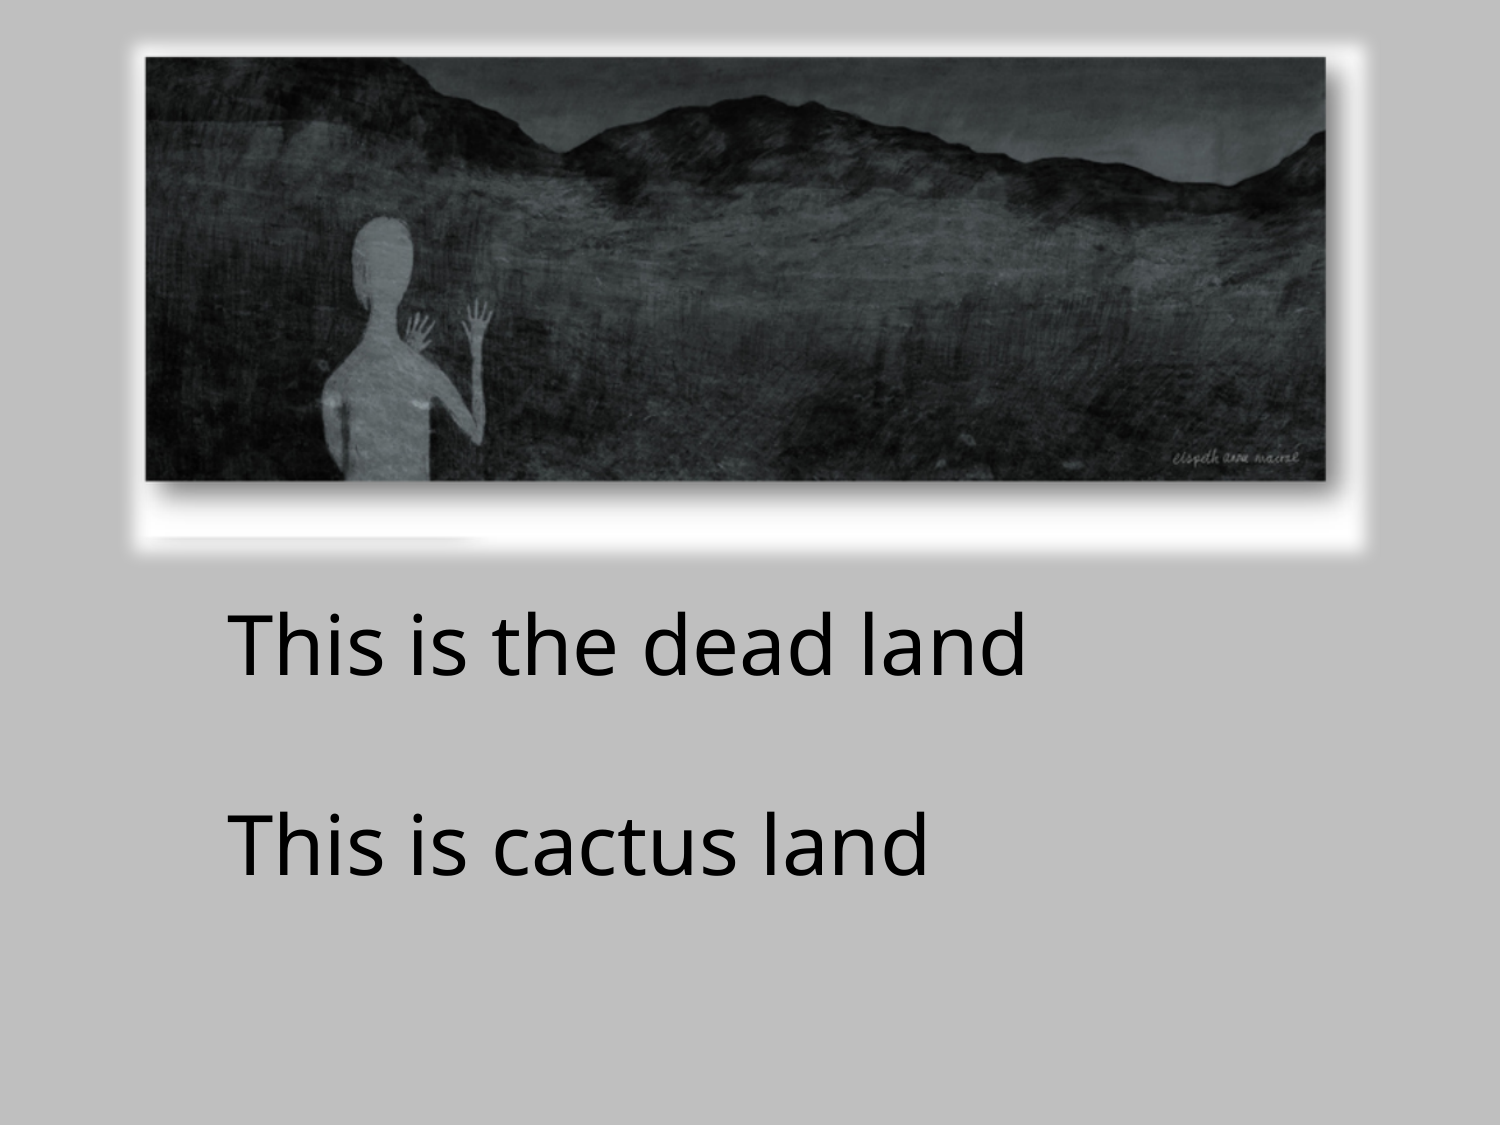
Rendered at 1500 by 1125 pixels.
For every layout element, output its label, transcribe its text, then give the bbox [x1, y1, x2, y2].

text_box This is the dead land This is cactus land [212, 584, 1163, 899]
picture [118, 29, 1382, 568]
